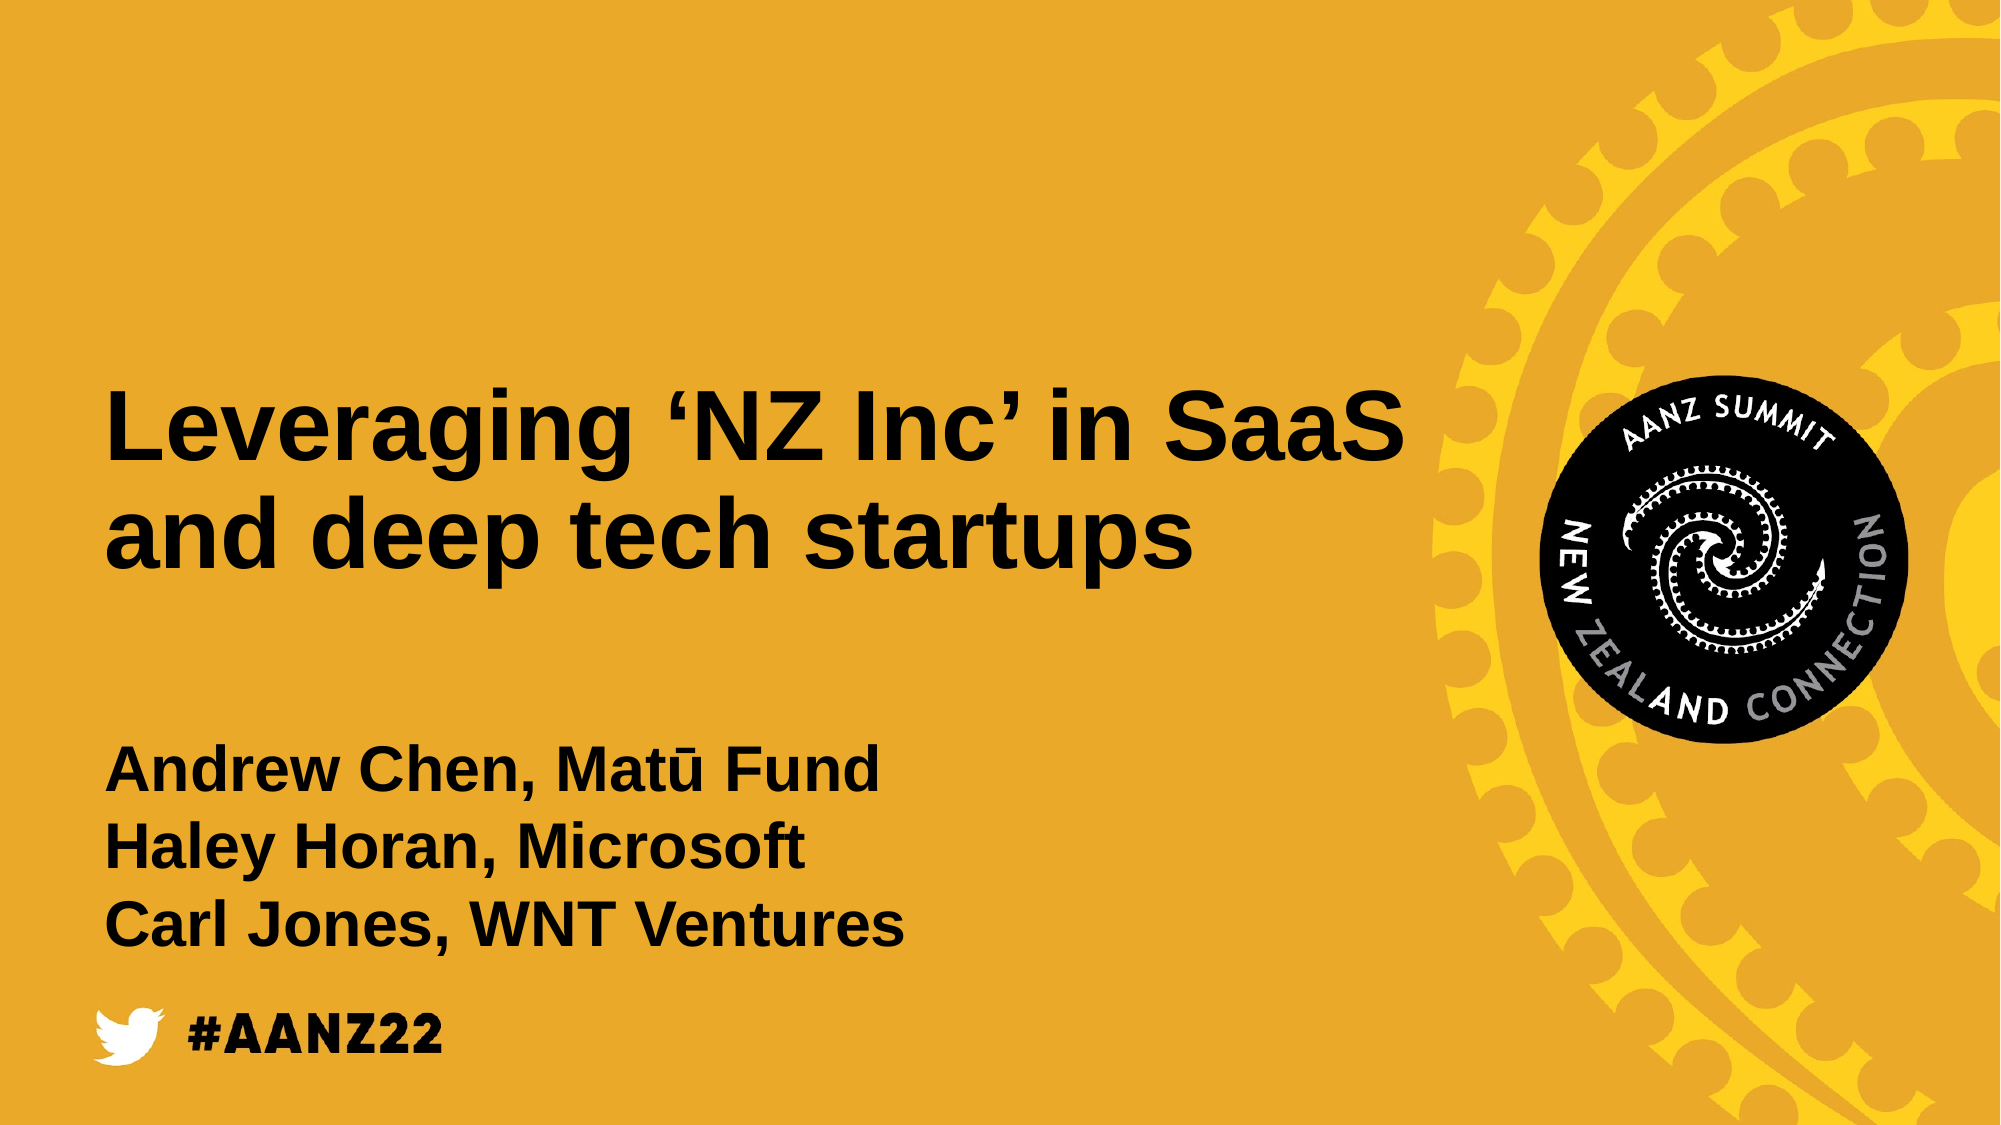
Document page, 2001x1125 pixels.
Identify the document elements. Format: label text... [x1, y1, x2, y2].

picture [0, 0, 2001, 1125]
list Andrew Chen, Matū Fund Haley Horan, Microsoft Carl Jones, WNT Ventures [89, 719, 1811, 878]
list Leveraging ‘NZ Inc’ in SaaS and deep tech startups [89, 366, 1456, 525]
